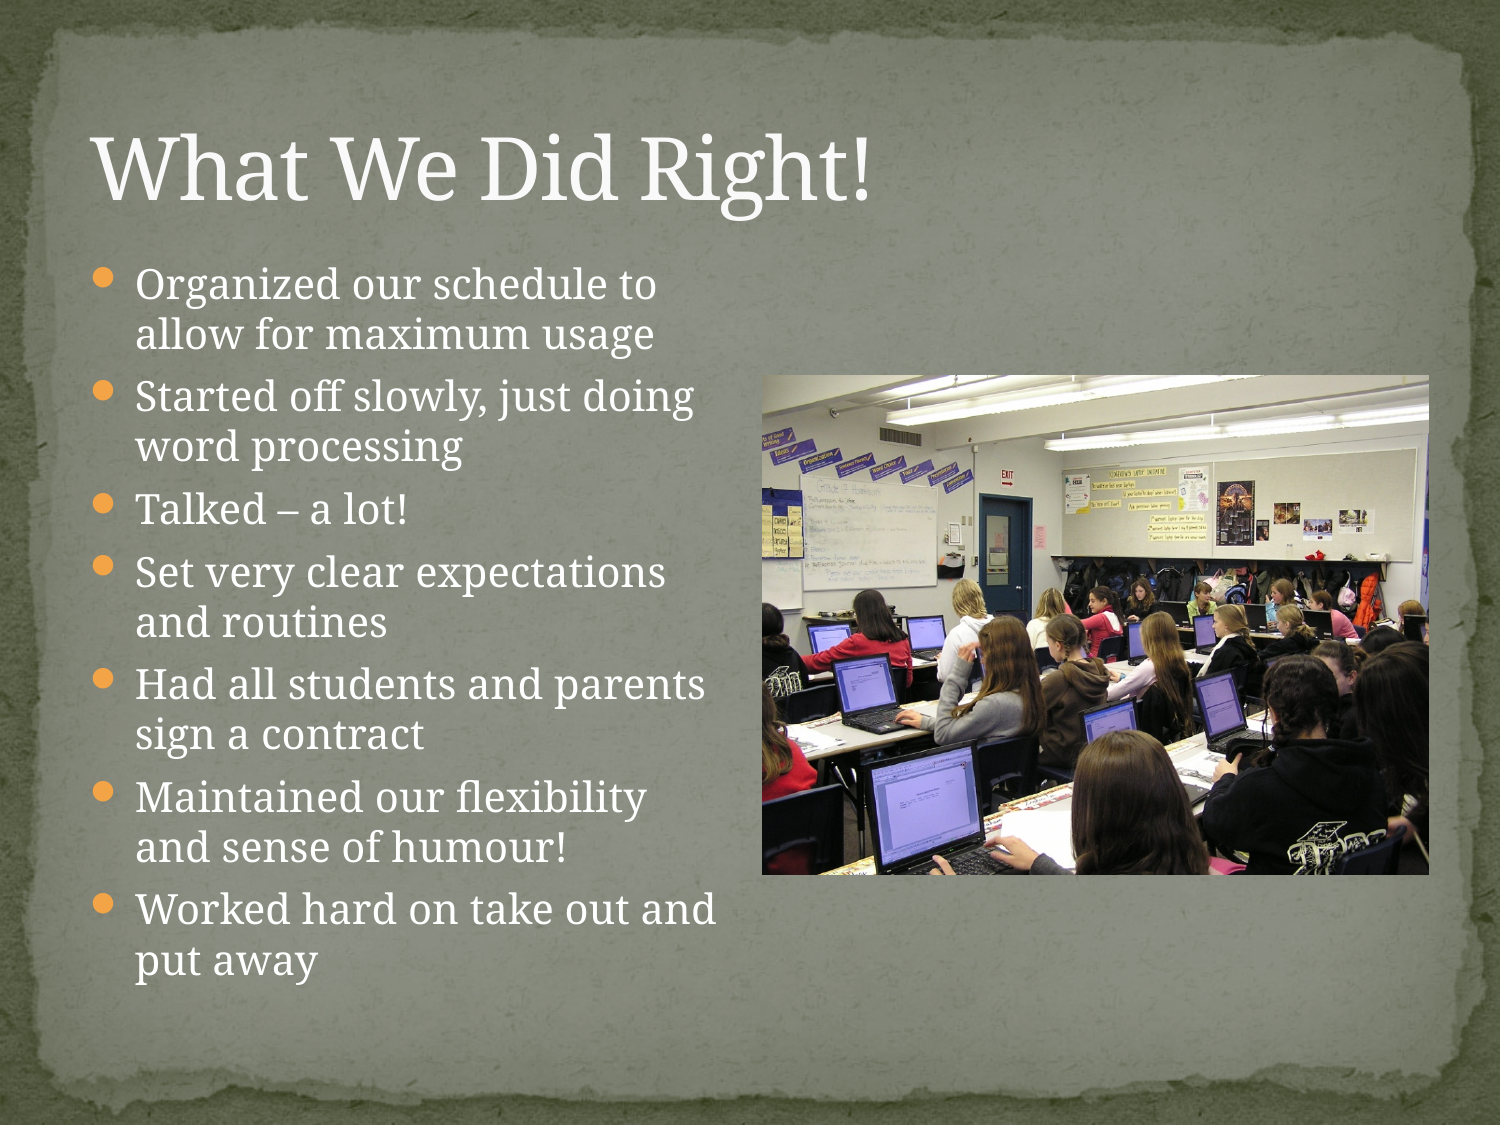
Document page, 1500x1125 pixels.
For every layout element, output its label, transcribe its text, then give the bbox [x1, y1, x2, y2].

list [765, 378, 1428, 873]
list Organized our schedule to allow for maximum usage Started off slowly, just doing word processing Talked – a lot! Set very clear expectations and routines Had all students and parents sign a contract Maintained our flexibility and sense of humour! Worked hard on take out and put away [75, 249, 741, 1000]
title What We Did Right! [74, 24, 1425, 225]
